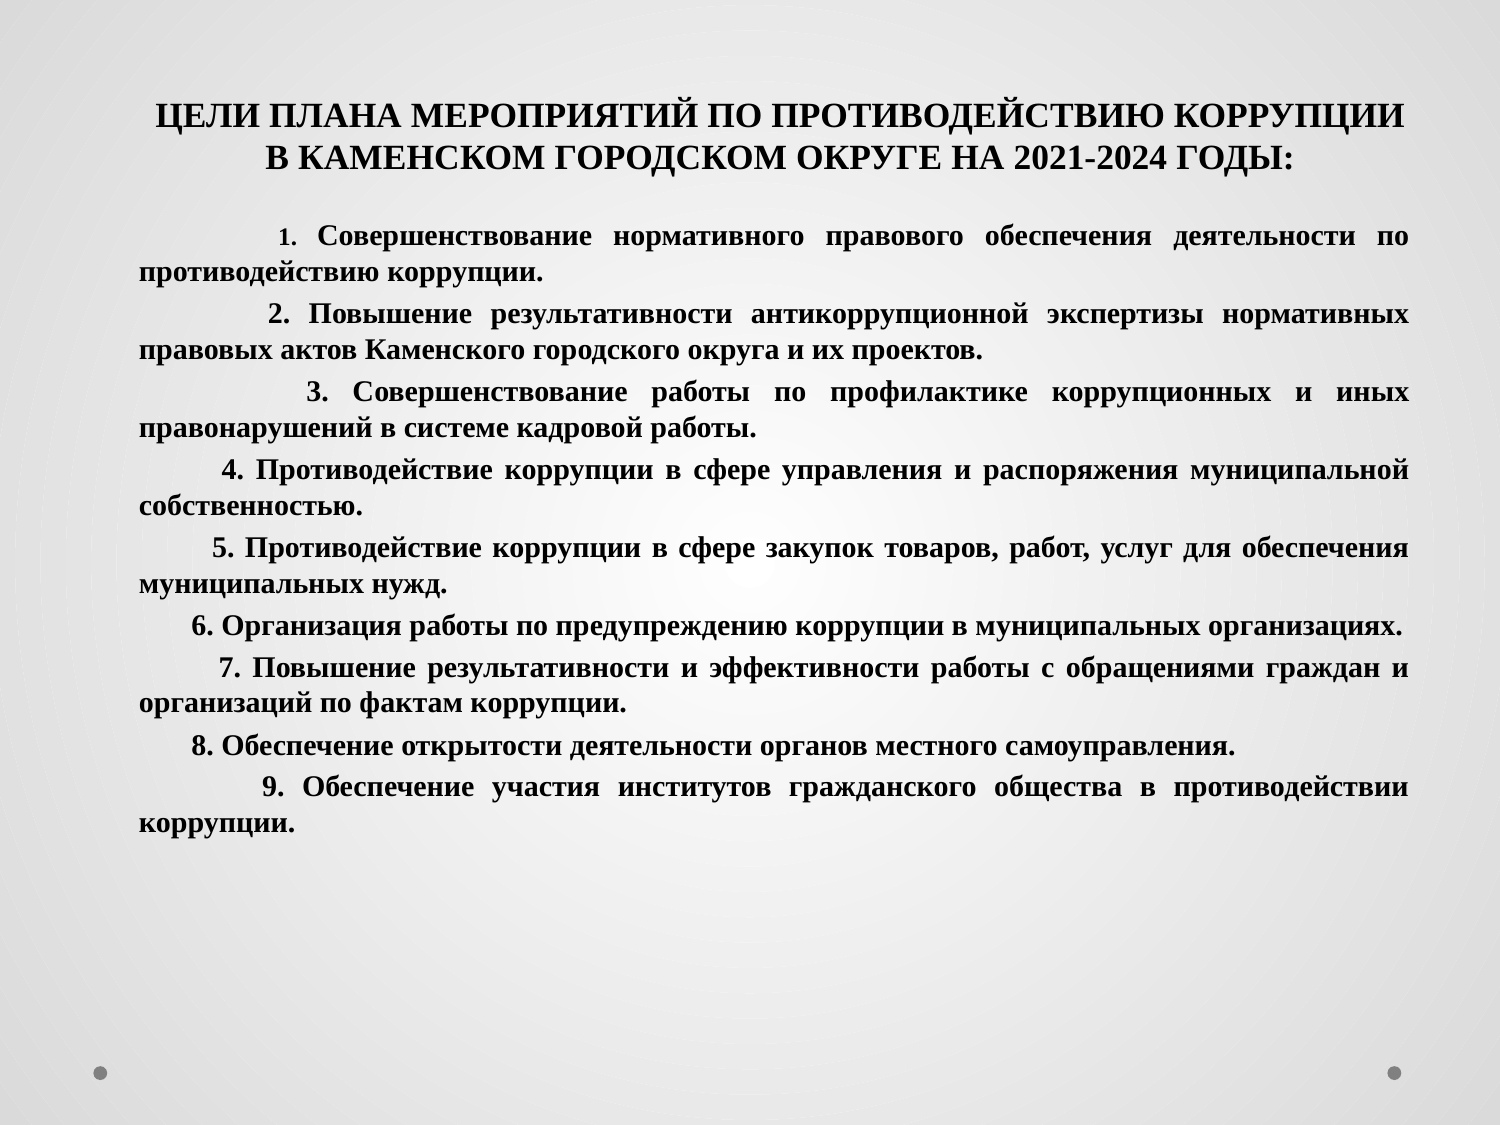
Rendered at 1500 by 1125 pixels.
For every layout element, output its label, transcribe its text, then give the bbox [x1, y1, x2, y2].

list 1. Совершенствование нормативного правового обеспечения деятельности по противодействию коррупции. 2. Повышение результативности антикоррупционной экспертизы нормативных правовых актов Каменского городского округа и их проектов. 3. Совершенствование работы по профилактике коррупционных и иных правонарушений в системе кадровой работы. 4. Противодействие коррупции в сфере управления и распоряжения муниципальной собственностью. 5. Противодействие коррупции в сфере закупок товаров, работ, услуг для обеспечения муниципальных нужд. 6. Организация работы по предупреждению коррупции в муниципальных организациях. 7. Повышение результативности и эффективности работы с обращениями граждан и организаций по фактам коррупции. 8. Обеспечение открытости деятельности органов местного самоуправления. 9. Обеспечение участия институтов гражданского общества в противодействии коррупции. [123, 208, 1425, 855]
title ЦЕЛИ ПЛАНА МЕРОПРИЯТИЙ ПО ПРОТИВОДЕЙСТВИЮ КОРРУПЦИИ В КАМЕНСКОМ ГОРОДСКОМ ОКРУГЕ НА 2021-2024 ГОДЫ: [135, 54, 1425, 185]
